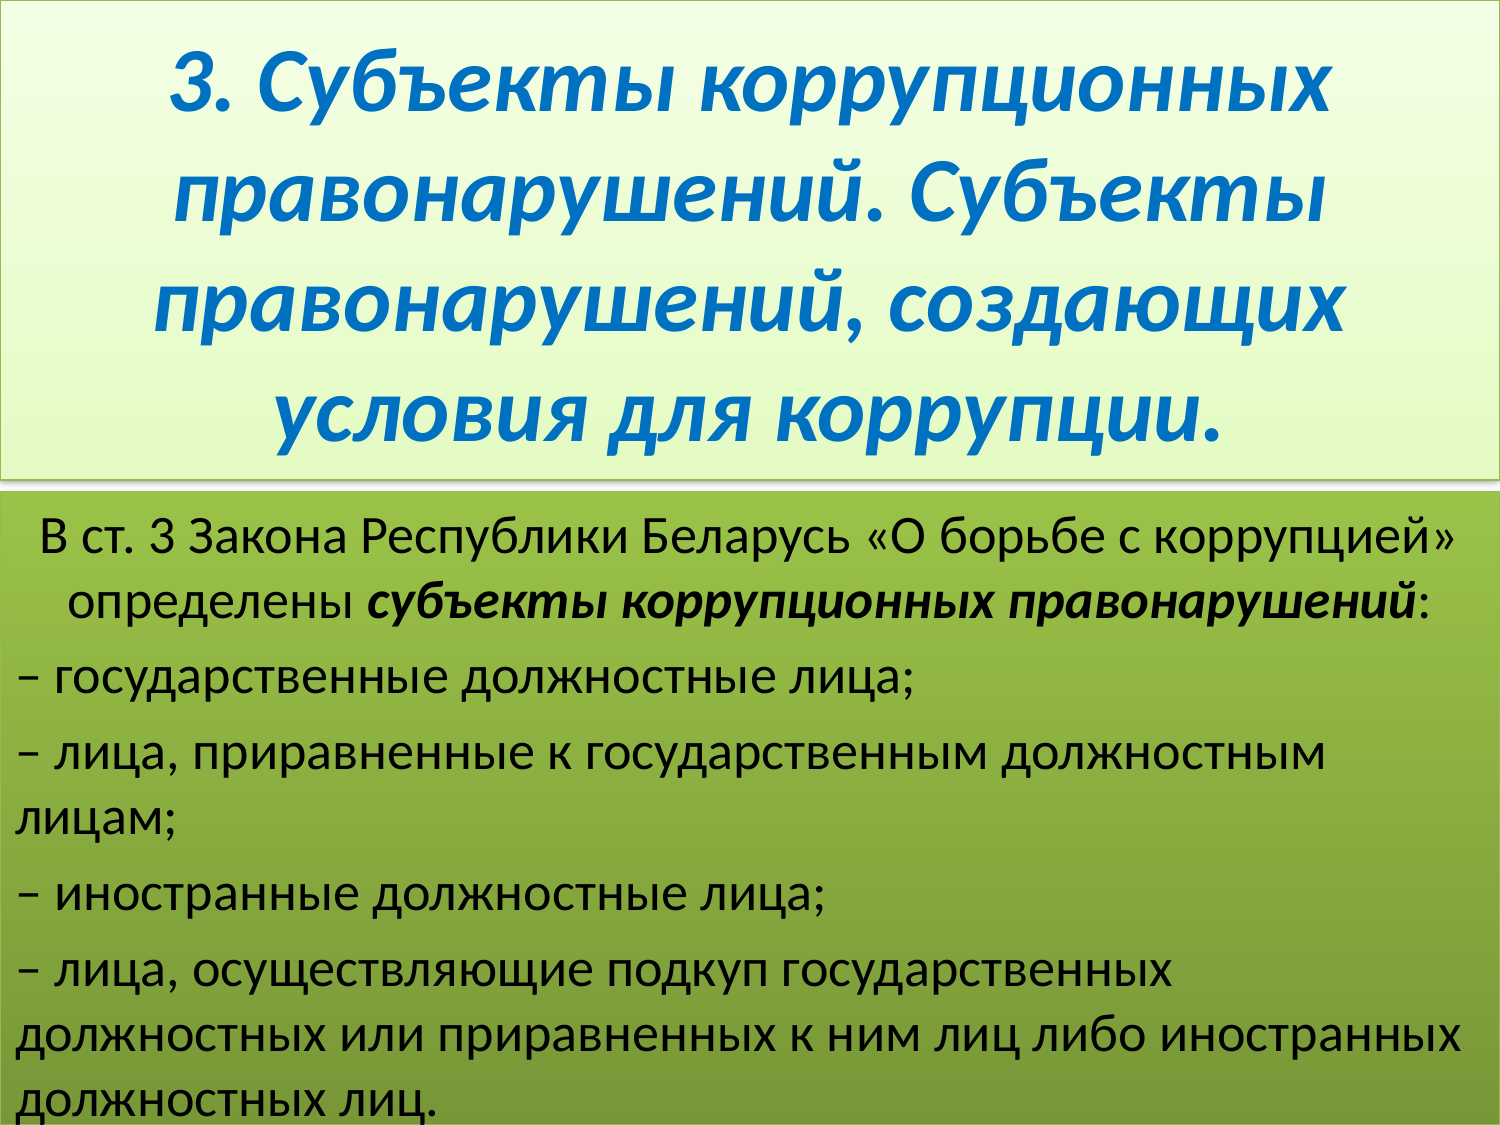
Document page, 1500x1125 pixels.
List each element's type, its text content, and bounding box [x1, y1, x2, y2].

subtitle В ст. 3 Закона Республики Беларусь «О борьбе с коррупцией» определены субъекты коррупционных правонарушений: – государственные должностные лица; – лица, приравненные к государственным должностным лицам; – иностранные должностные лица; – лица, осуществляющие подкуп государственных должностных или приравненных к ним лиц либо иностранных должностных лиц. [0, 491, 1500, 1125]
title 3. Субъекты коррупционных правонарушений. Субъекты правонарушений, создающих условия для коррупции. [0, 0, 1500, 481]
